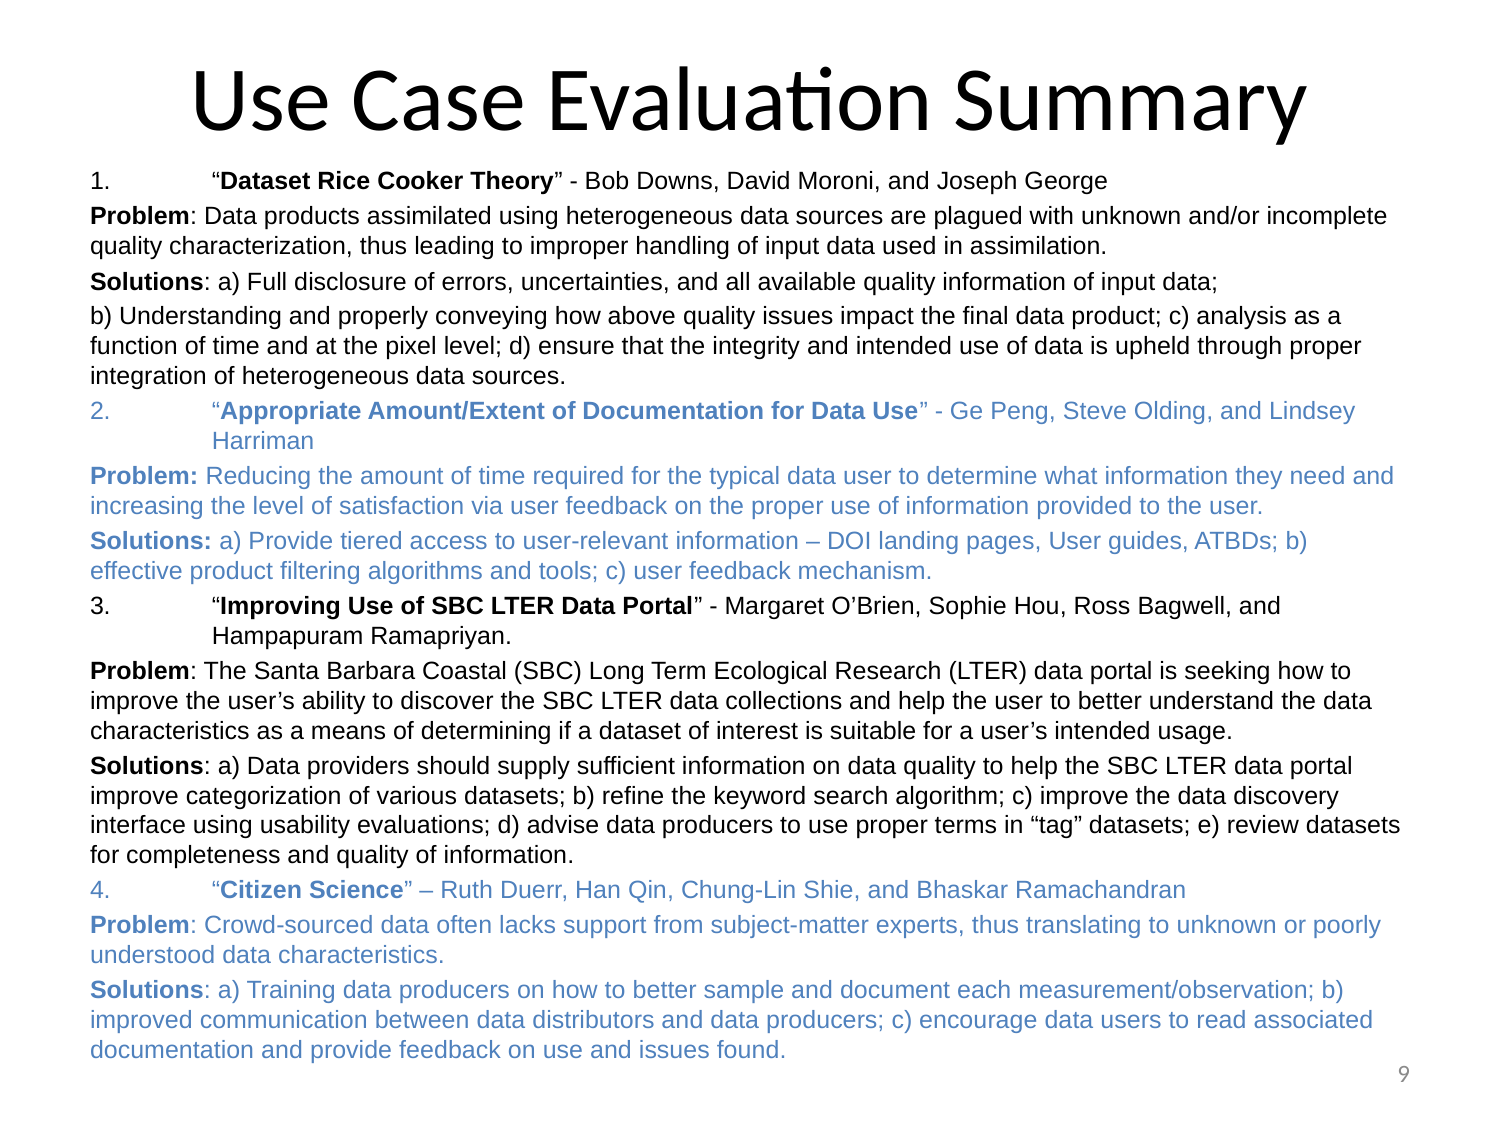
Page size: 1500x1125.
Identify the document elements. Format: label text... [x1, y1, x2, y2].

title Use Case Evaluation Summary [75, 0, 1425, 157]
list “Dataset Rice Cooker Theory” - Bob Downs, David Moroni, and Joseph George Problem: Data products assimilated using heterogeneous data sources are plagued with unknown and/or incomplete quality characterization, thus leading to improper handling of input data used in assimilation. Solutions: a) Full disclosure of errors, uncertainties, and all available quality information of input data; b) Understanding and properly conveying how above quality issues impact the final data product; c) analysis as a function of time and at the pixel level; d) ensure that the integrity and intended use of data is upheld through proper integration of heterogeneous data sources. “Appropriate Amount/Extent of Documentation for Data Use” - Ge Peng, Steve Olding, and Lindsey Harriman Problem: Reducing the amount of time required for the typical data user to determine what information they need and increasing the level of satisfaction via user feedback on the proper use of information provided to the user. Solutions: a) Provide tiered access to user-relevant information – DOI landing pages, User guides, ATBDs; b) effective product filtering algorithms and tools; c) user feedback mechanism. “Improving Use of SBC LTER Data Portal” - Margaret O’Brien, Sophie Hou, Ross Bagwell, and Hampapuram Ramapriyan. Problem: The Santa Barbara Coastal (SBC) Long Term Ecological Research (LTER) data portal is seeking how to improve the user’s ability to discover the SBC LTER data collections and help the user to better understand the data characteristics as a means of determining if a dataset of interest is suitable for a user’s intended usage. Solutions: a) Data providers should supply sufficient information on data quality to help the SBC LTER data portal improve categorization of various datasets; b) refine the keyword search algorithm; c) improve the data discovery interface using usability evaluations; d) advise data producers to use proper terms in “tag” datasets; e) review datasets for completeness and quality of information. “Citizen Science” – Ruth Duerr, Han Qin, Chung-Lin Shie, and Bhaskar Ramachandran Problem: Crowd-sourced data often lacks support from subject-matter experts, thus translating to unknown or poorly understood data characteristics. Solutions: a) Training data producers on how to better sample and document each measurement/observation; b) improved communication between data distributors and data producers; c) encourage data users to read associated documentation and provide feedback on use and issues found. [75, 157, 1425, 1000]
slide_number 9 [1074, 1042, 1425, 1103]
